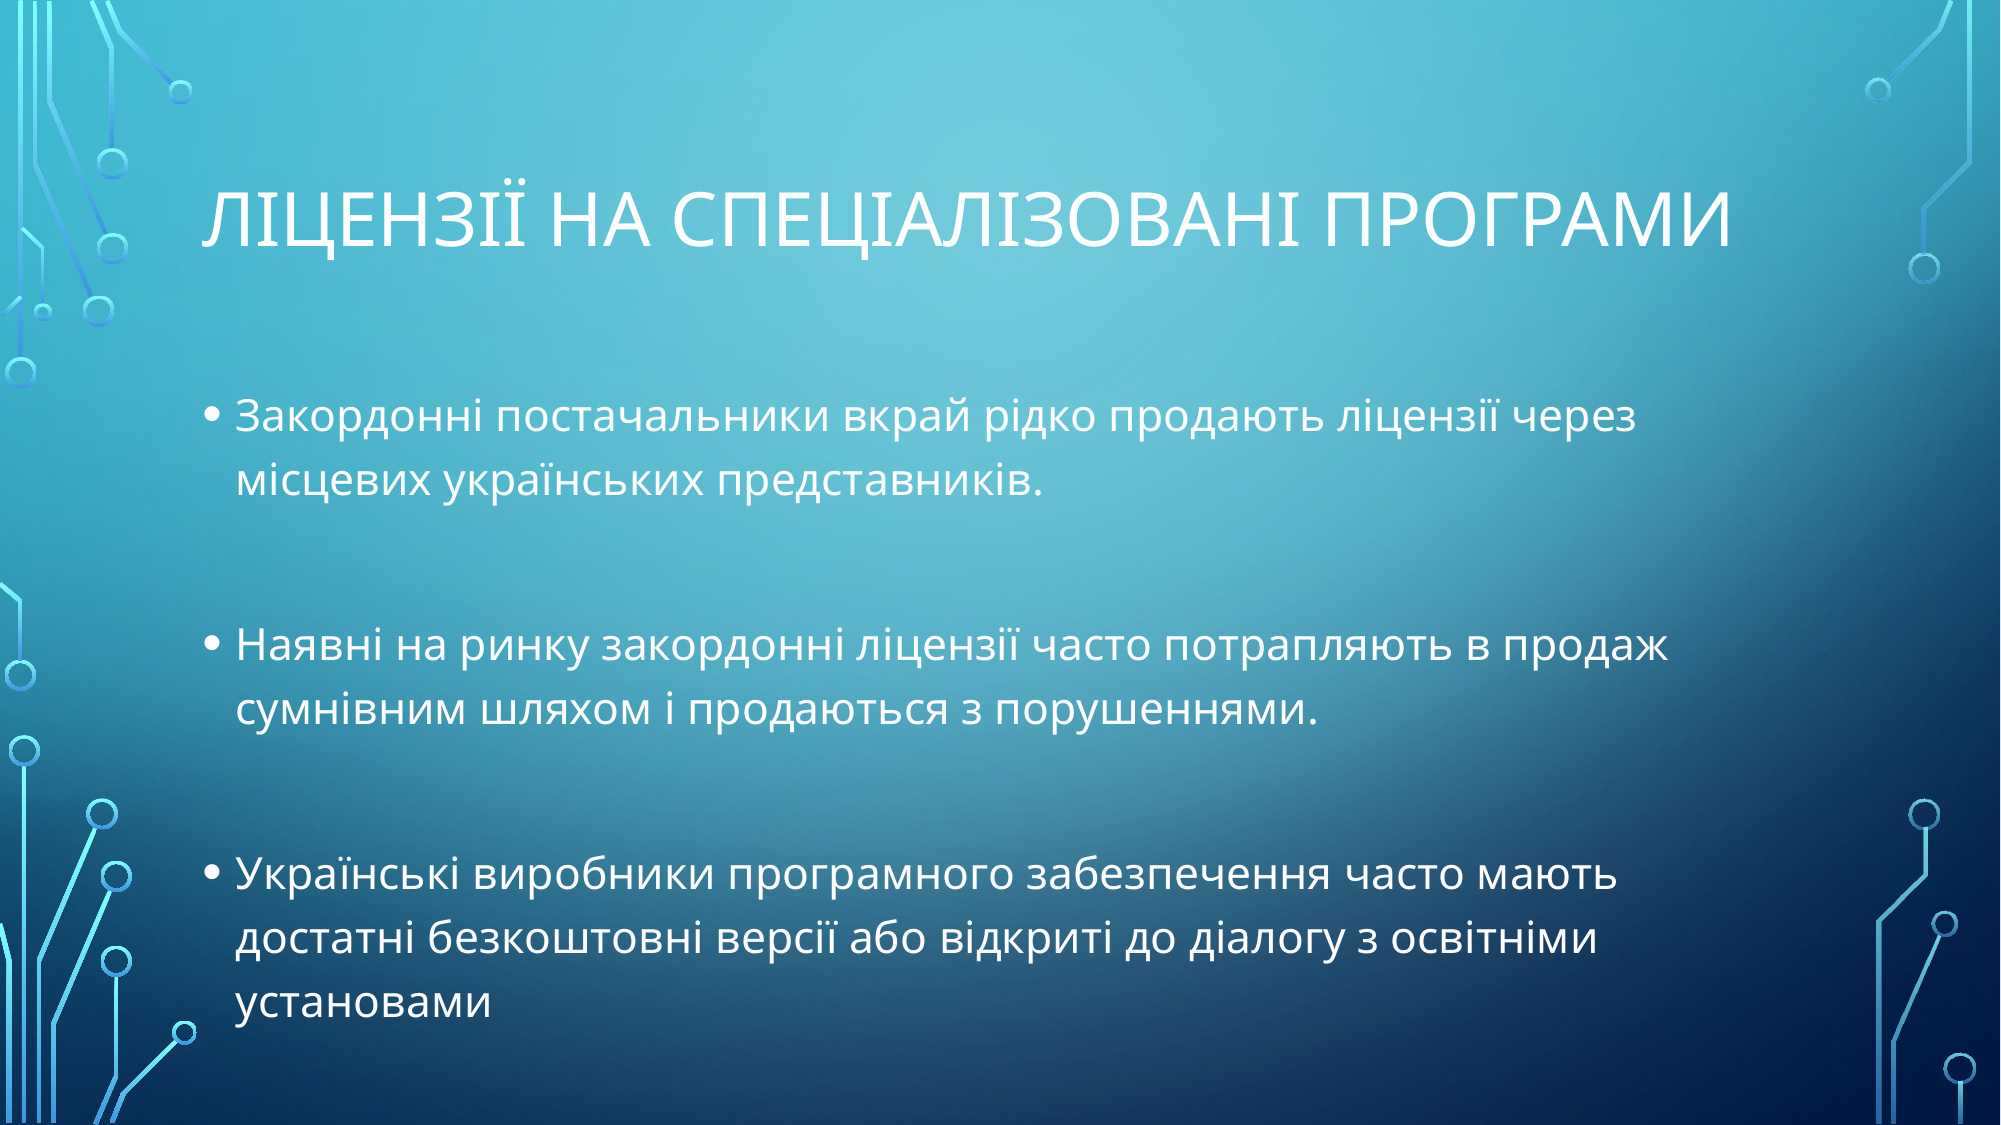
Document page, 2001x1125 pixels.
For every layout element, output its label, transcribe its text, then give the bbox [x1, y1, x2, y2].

title Ліцензії на спеціалізовані програми [187, 101, 1813, 344]
list Закордонні постачальники вкрай рідко продають ліцензії через місцевих українських представників. Наявні на ринку закордонні ліцензії часто потрапляють в продаж сумнівним шляхом і продаються з порушеннями. Українські виробники програмного забезпечення часто мають достатні безкоштовні версії або відкриті до діалогу з освітніми установами [187, 369, 1813, 1042]
